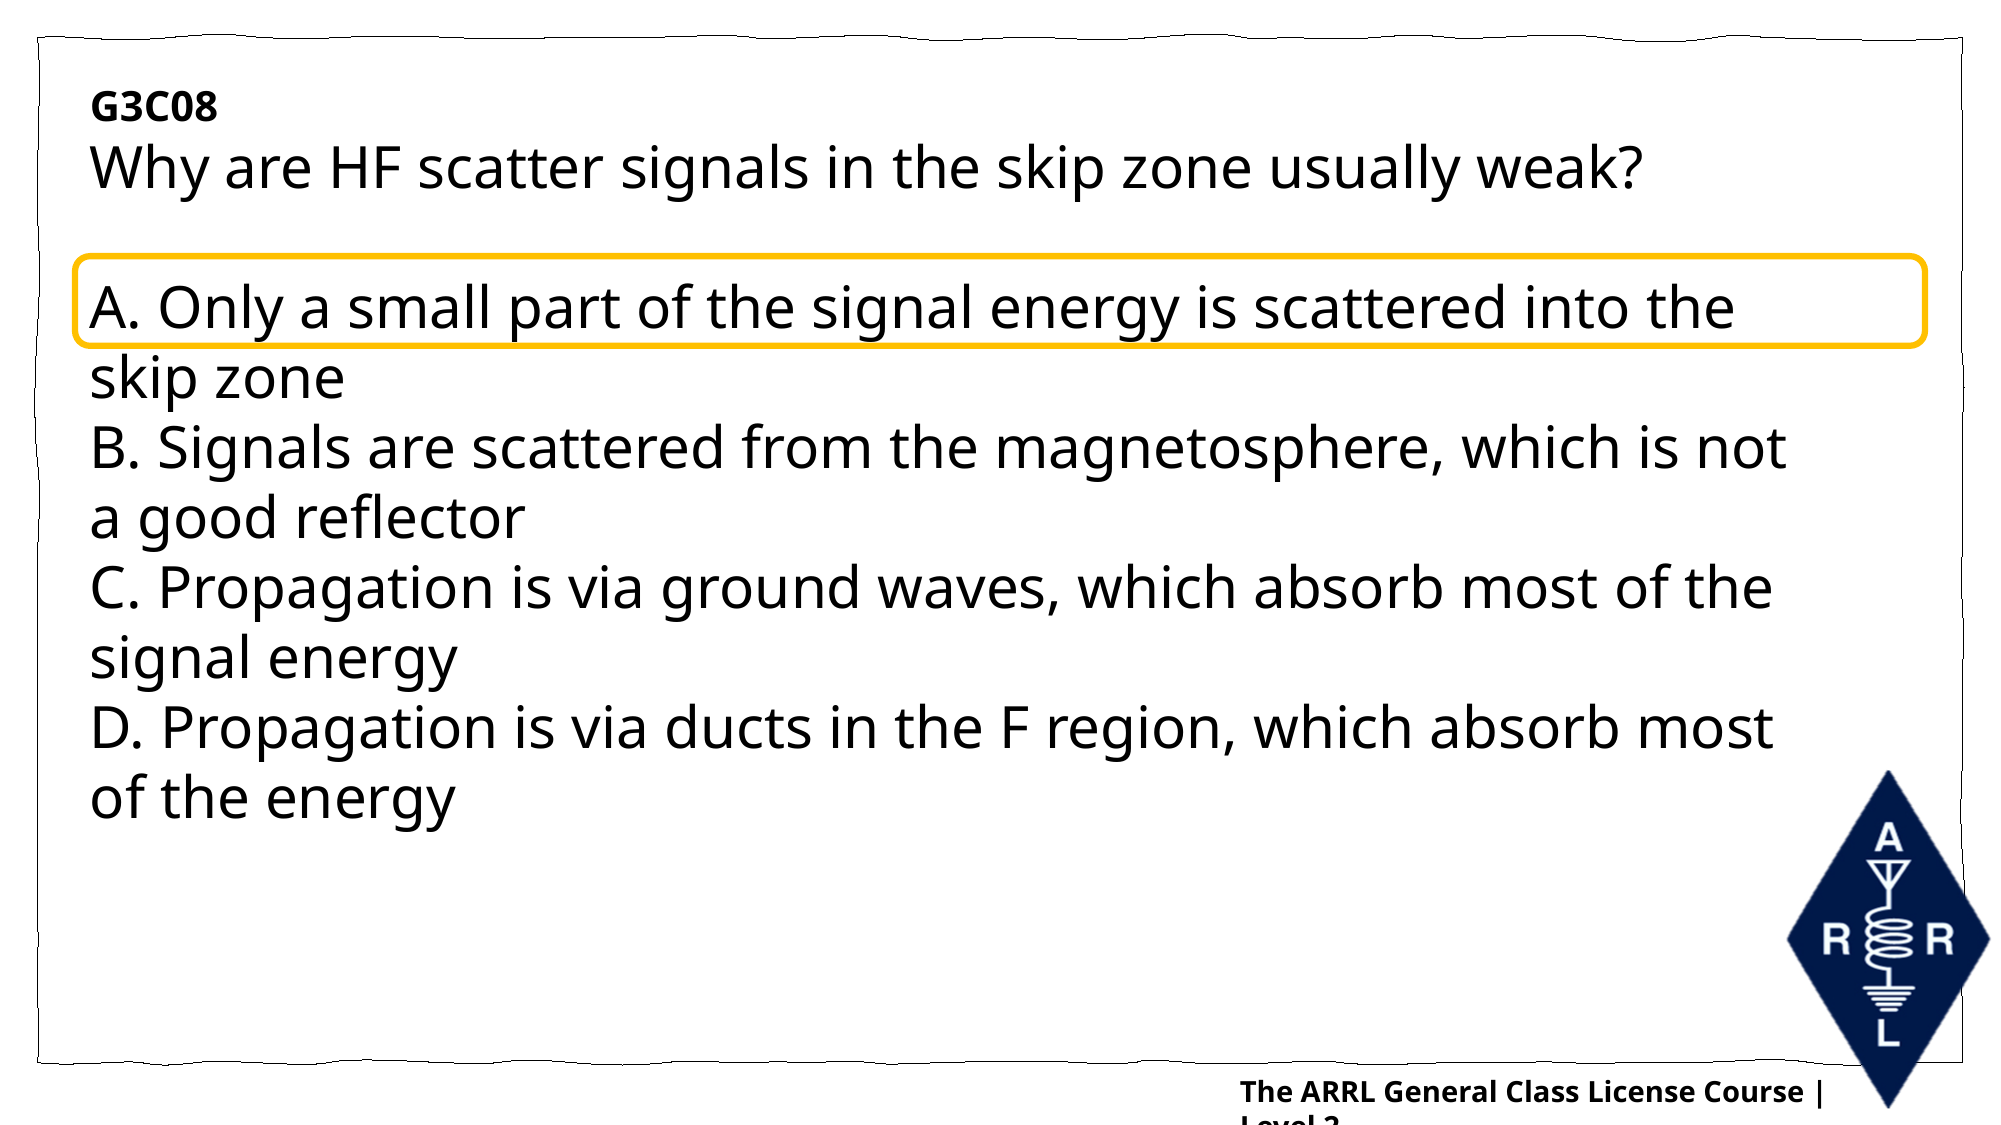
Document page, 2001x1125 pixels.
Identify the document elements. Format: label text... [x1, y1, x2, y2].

text_box G3C08 Why are HF scatter signals in the skip zone usually weak? A. Only a small part of the signal energy is scattered into the skip zone B. Signals are scattered from the magnetosphere, which is not a good reflector C. Propagation is via ground waves, which absorb most of the signal energy D. Propagation is via ducts in the F region, which absorb most of the energy [75, 72, 1850, 263]
text_box [73, 255, 1927, 347]
picture [1773, 752, 1999, 1125]
text_box G3C08 Why are HF scatter signals in the skip zone usually weak? A. Only a small part of the signal energy is scattered into the skip zone B. Signals are scattered from the magnetosphere, which is not a good reflector C. Propagation is via ground waves, which absorb most of the signal energy D. Propagation is via ducts in the F region, which absorb most of the energy [75, 339, 1850, 838]
